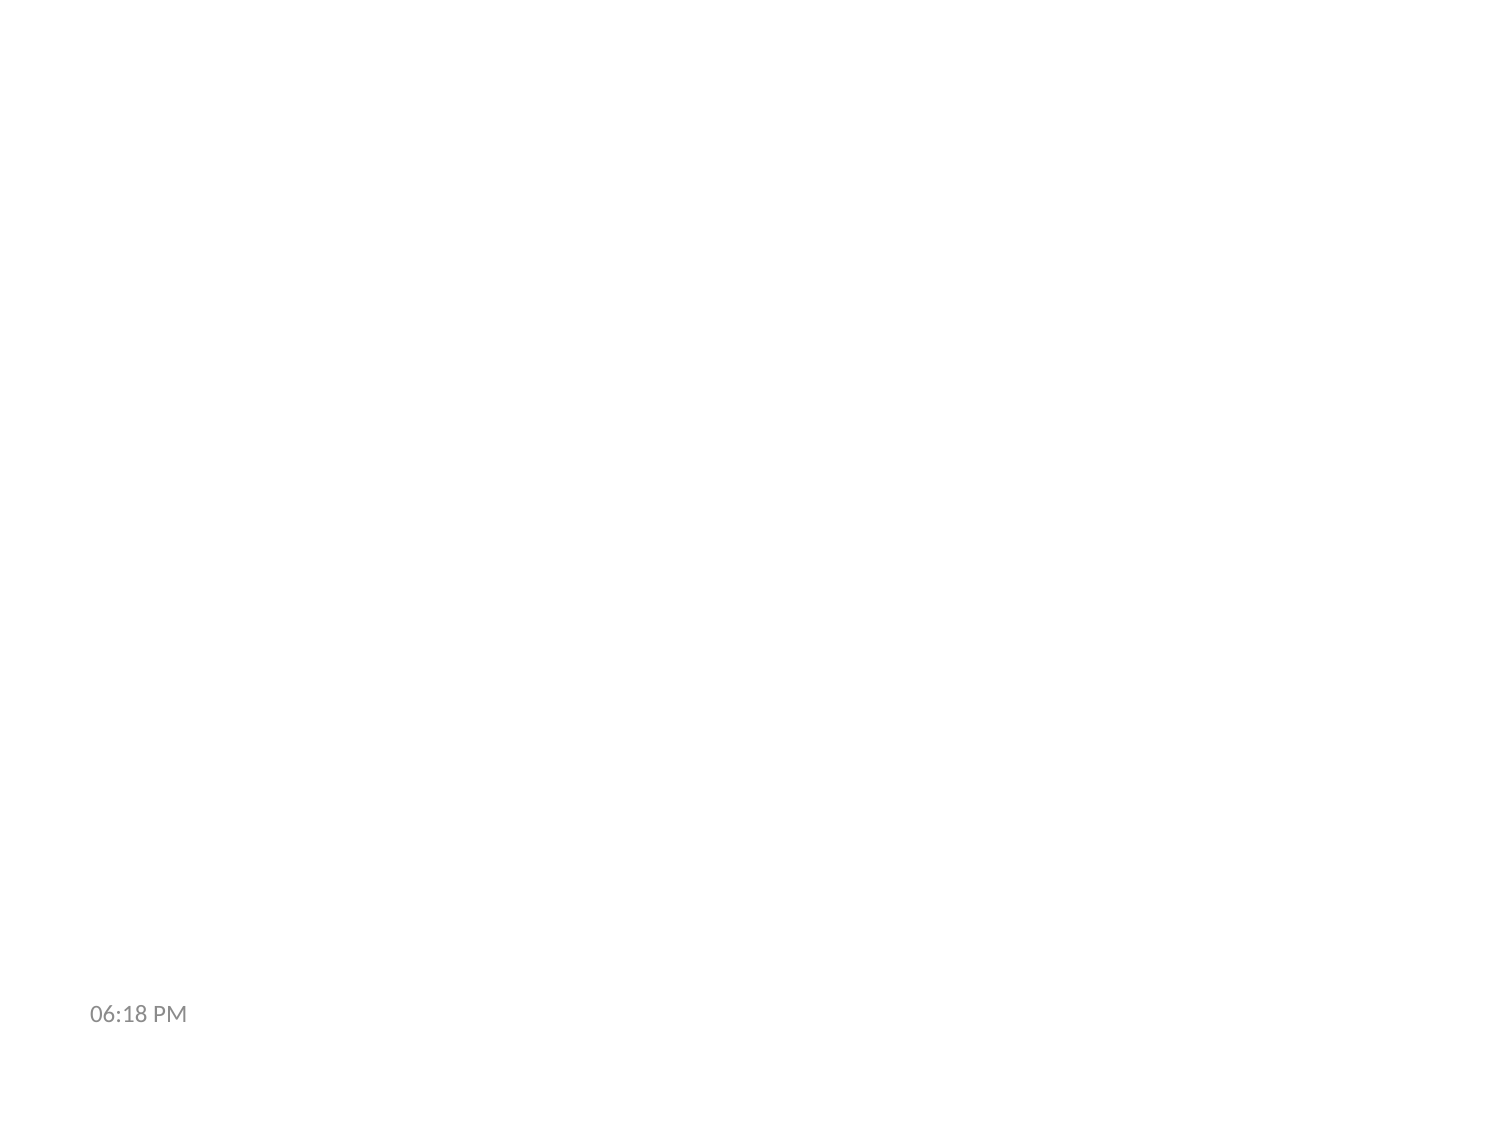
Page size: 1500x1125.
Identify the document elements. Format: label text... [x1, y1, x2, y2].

text_box 3:35 PM [75, 982, 425, 1043]
